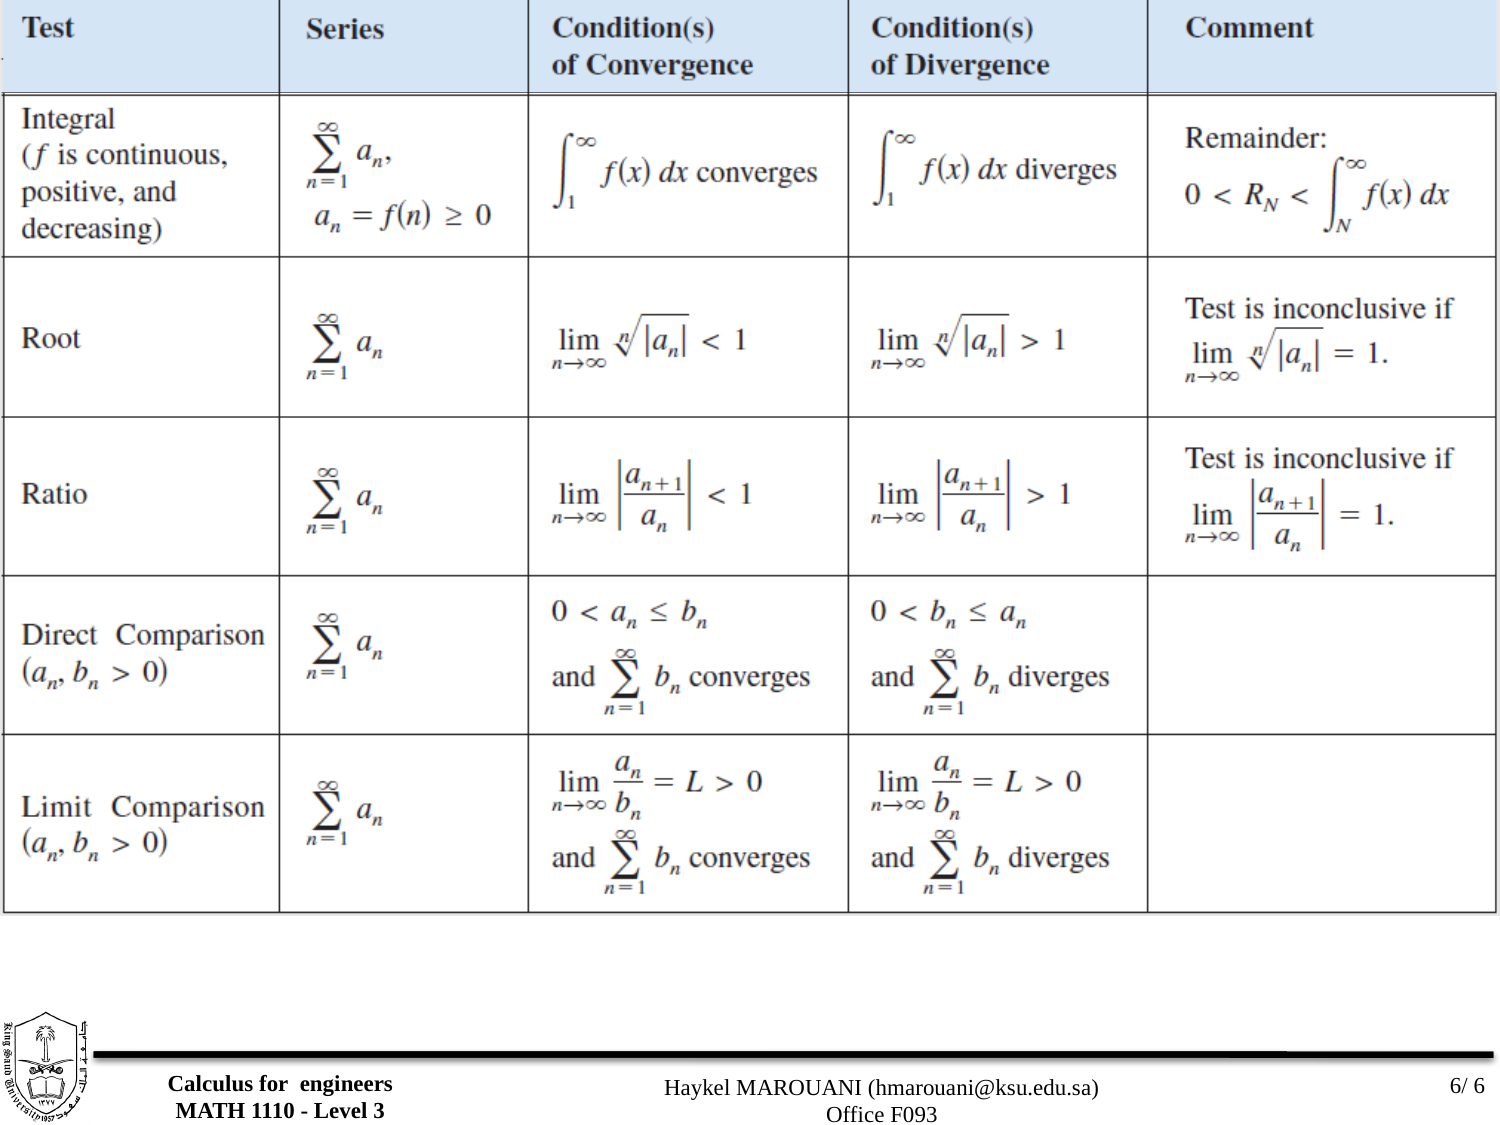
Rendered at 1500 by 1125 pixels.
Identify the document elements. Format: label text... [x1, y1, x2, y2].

slide_number 6/ 6 [1359, 1062, 1500, 1123]
picture [0, 1010, 91, 1125]
footer Haykel MAROUANI (hmarouani@ksu.edu.sa) Office F093 [644, 1065, 1120, 1125]
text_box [0, 0, 1500, 917]
slide_number Calculus for engineers MATH 1110 - Level 3 [105, 1060, 456, 1121]
